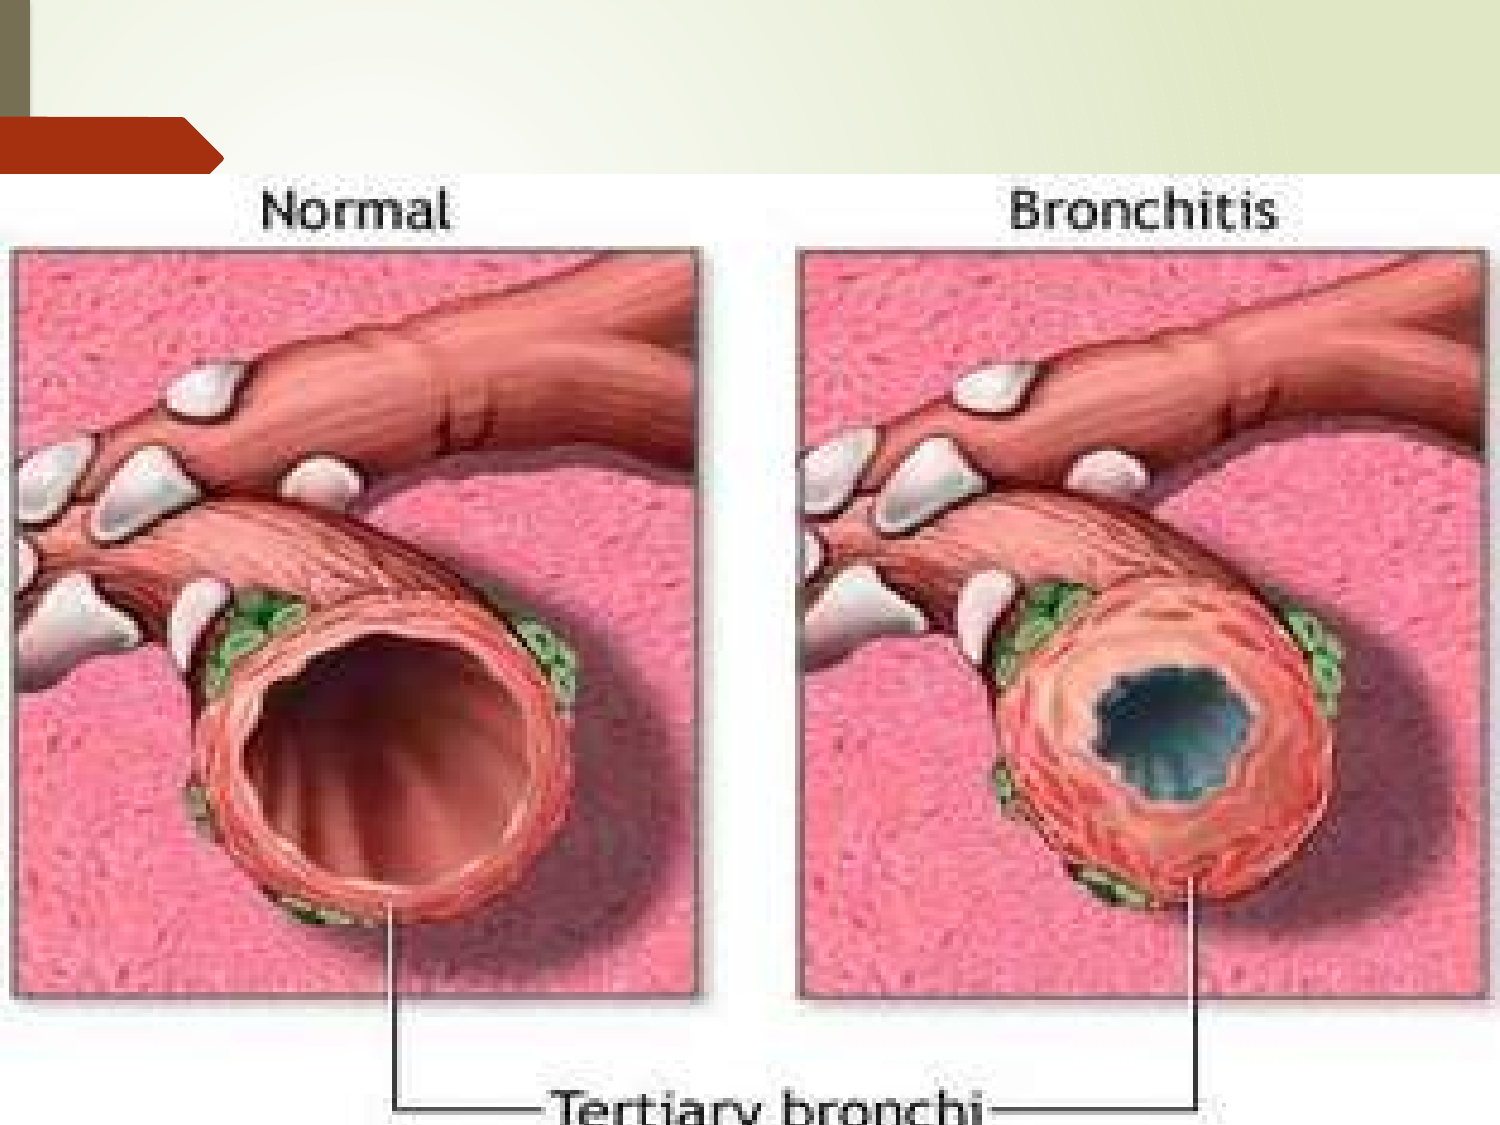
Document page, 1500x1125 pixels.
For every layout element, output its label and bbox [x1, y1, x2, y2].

list [0, 174, 1500, 1125]
